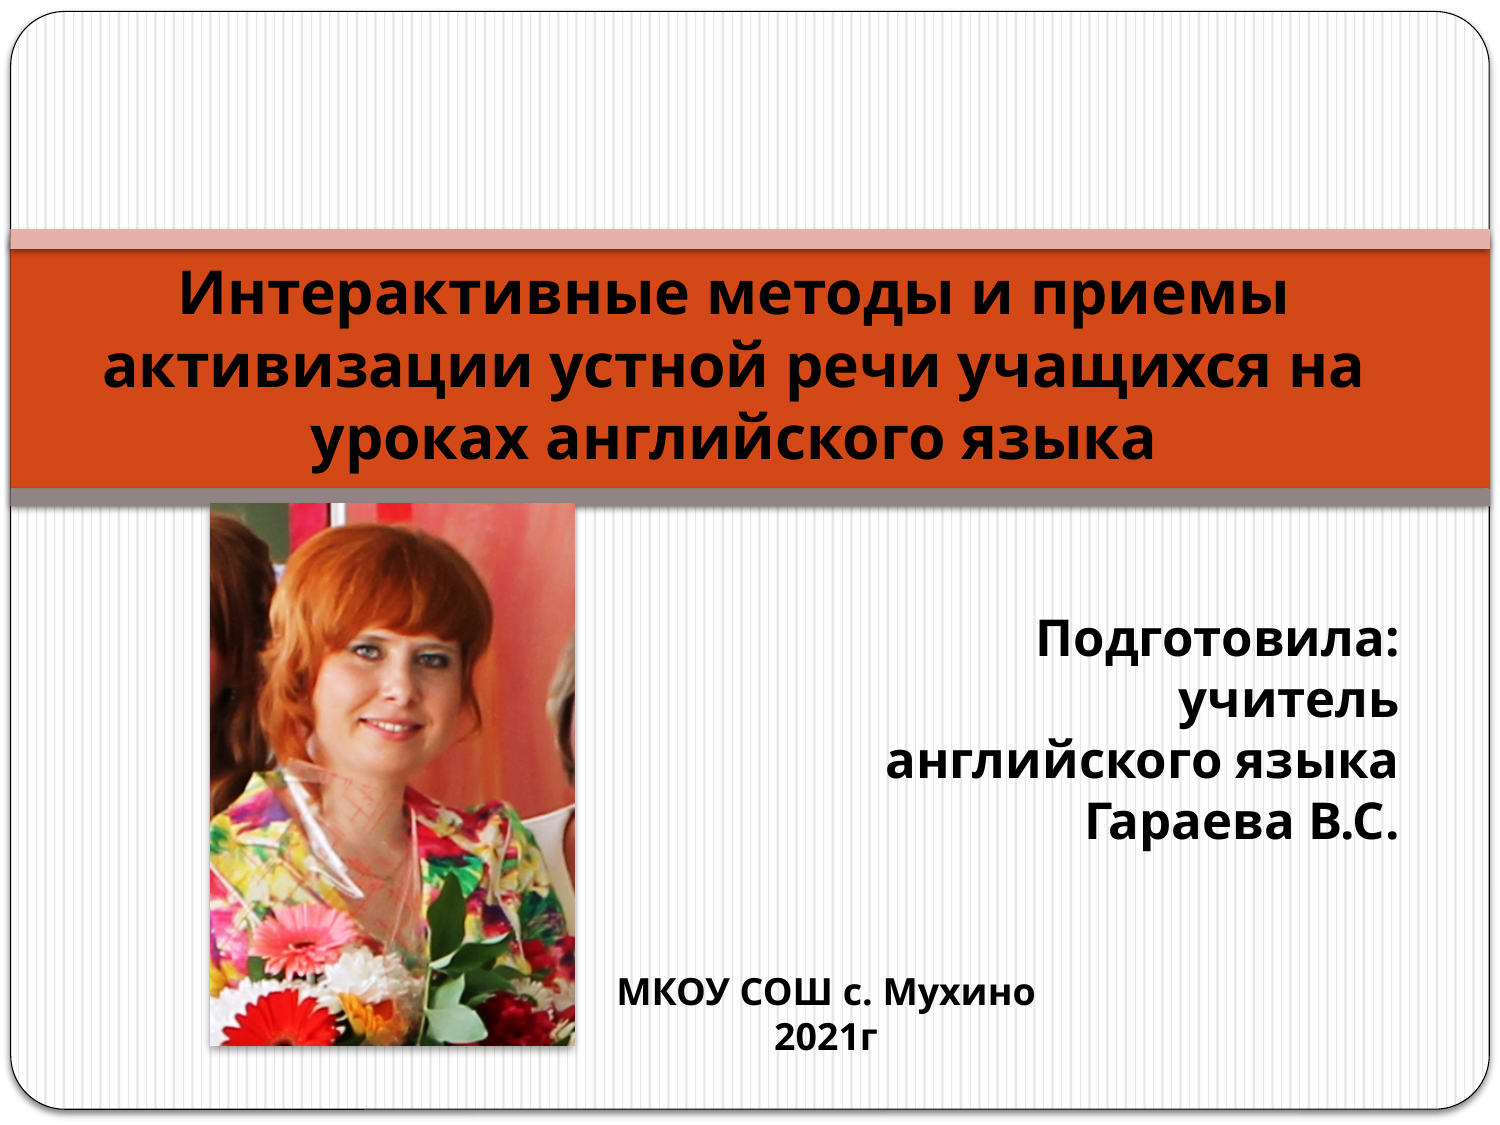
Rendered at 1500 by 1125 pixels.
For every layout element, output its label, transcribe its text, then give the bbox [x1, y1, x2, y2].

picture [210, 503, 575, 1047]
title Интерактивные методы и приемы активизации устной речи учащихся на уроках английского языка [58, 246, 1409, 488]
subtitle Подготовила: учитель английского языка Гараева В.С. [867, 597, 1415, 861]
text_box МКОУ СОШ с. Мухино 2021г [597, 960, 1055, 1066]
